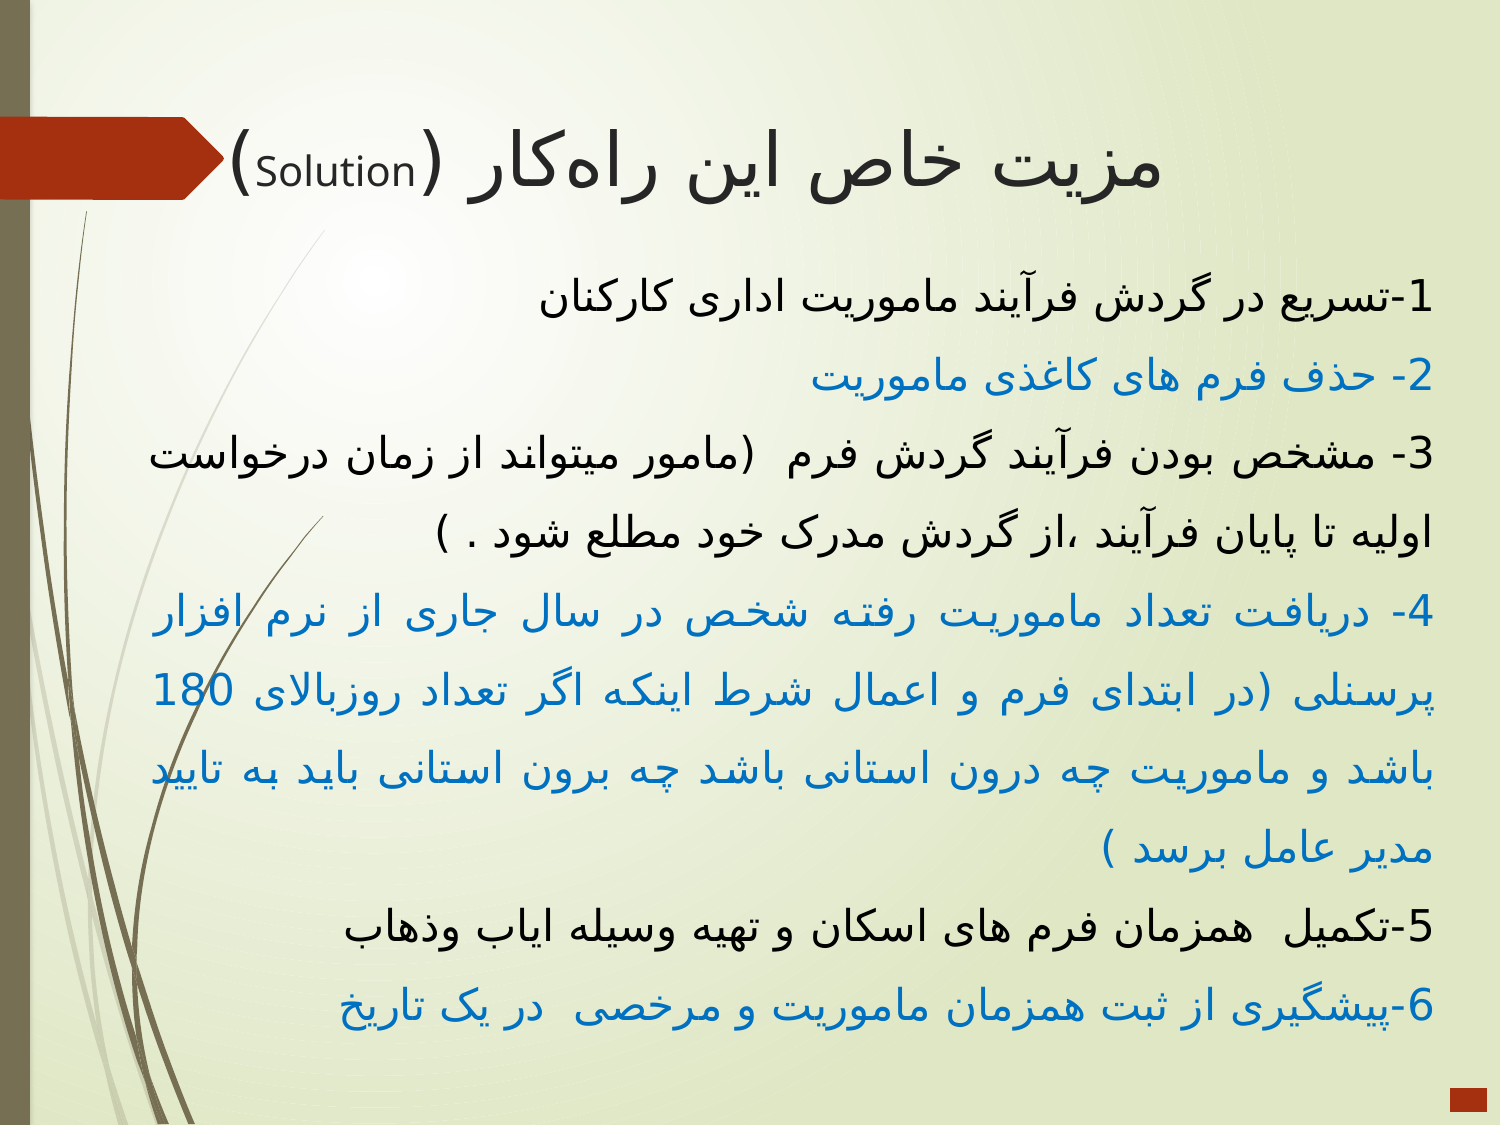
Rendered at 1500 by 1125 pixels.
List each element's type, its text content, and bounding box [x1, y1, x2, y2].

text_box 1-تسریع در گردش فرآیند ماموریت اداری کارکنان 2- حذف فرم های کاغذی ماموریت 3- مشخص بودن فرآیند گردش فرم (مامور میتواند از زمان درخواست اولیه تا پایان فرآیند ،از گردش مدرک خود مطلع شود . ) 4- دریافت تعداد ماموریت رفته شخص در سال جاری از نرم افزار پرسنلی (در ابتدای فرم و اعمال شرط اینکه اگر تعداد روزبالای 180 باشد و ماموریت چه درون استانی باشد چه برون استانی باید به تایید مدیر عامل برسد ) 5-تکمیل همزمان فرم های اسکان و تهیه وسیله ایاب وذهاب 6-پیشگیری از ثبت همزمان ماموریت و مرخصی در یک تاریخ [132, 234, 1450, 1037]
title مزیت خاص این راه‌كار (Solution) [2, 104, 1390, 292]
text_box [1449, 1087, 1488, 1113]
